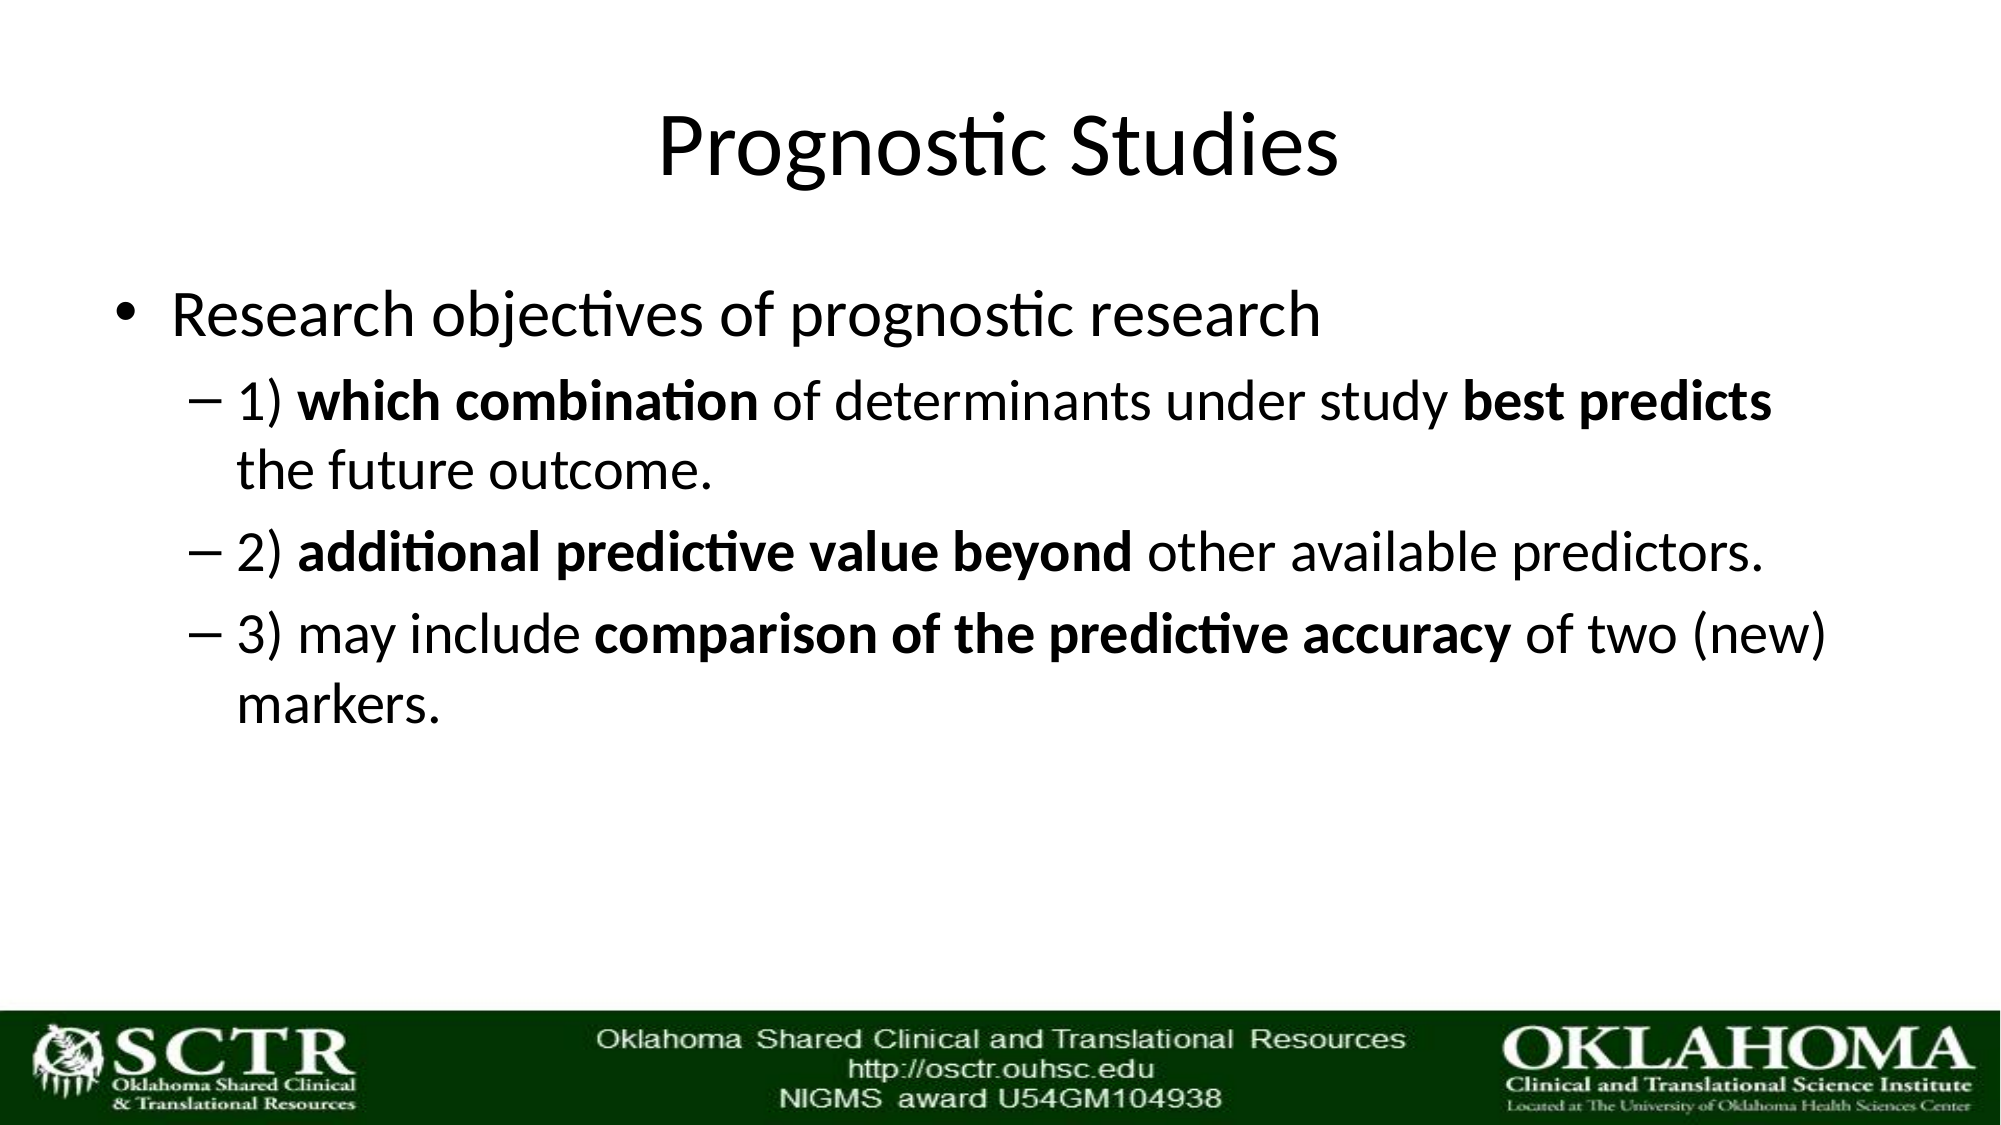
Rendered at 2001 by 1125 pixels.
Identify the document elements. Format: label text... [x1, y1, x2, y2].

picture [0, 0, 2001, 1125]
list Research objectives of prognostic research 1) which combination of determinants under study best predicts the future outcome. 2) additional predictive value beyond other available predictors. 3) may include comparison of the predictive accuracy of two (new) markers. [99, 262, 1862, 989]
title Prognostic Studies [99, 45, 1900, 233]
